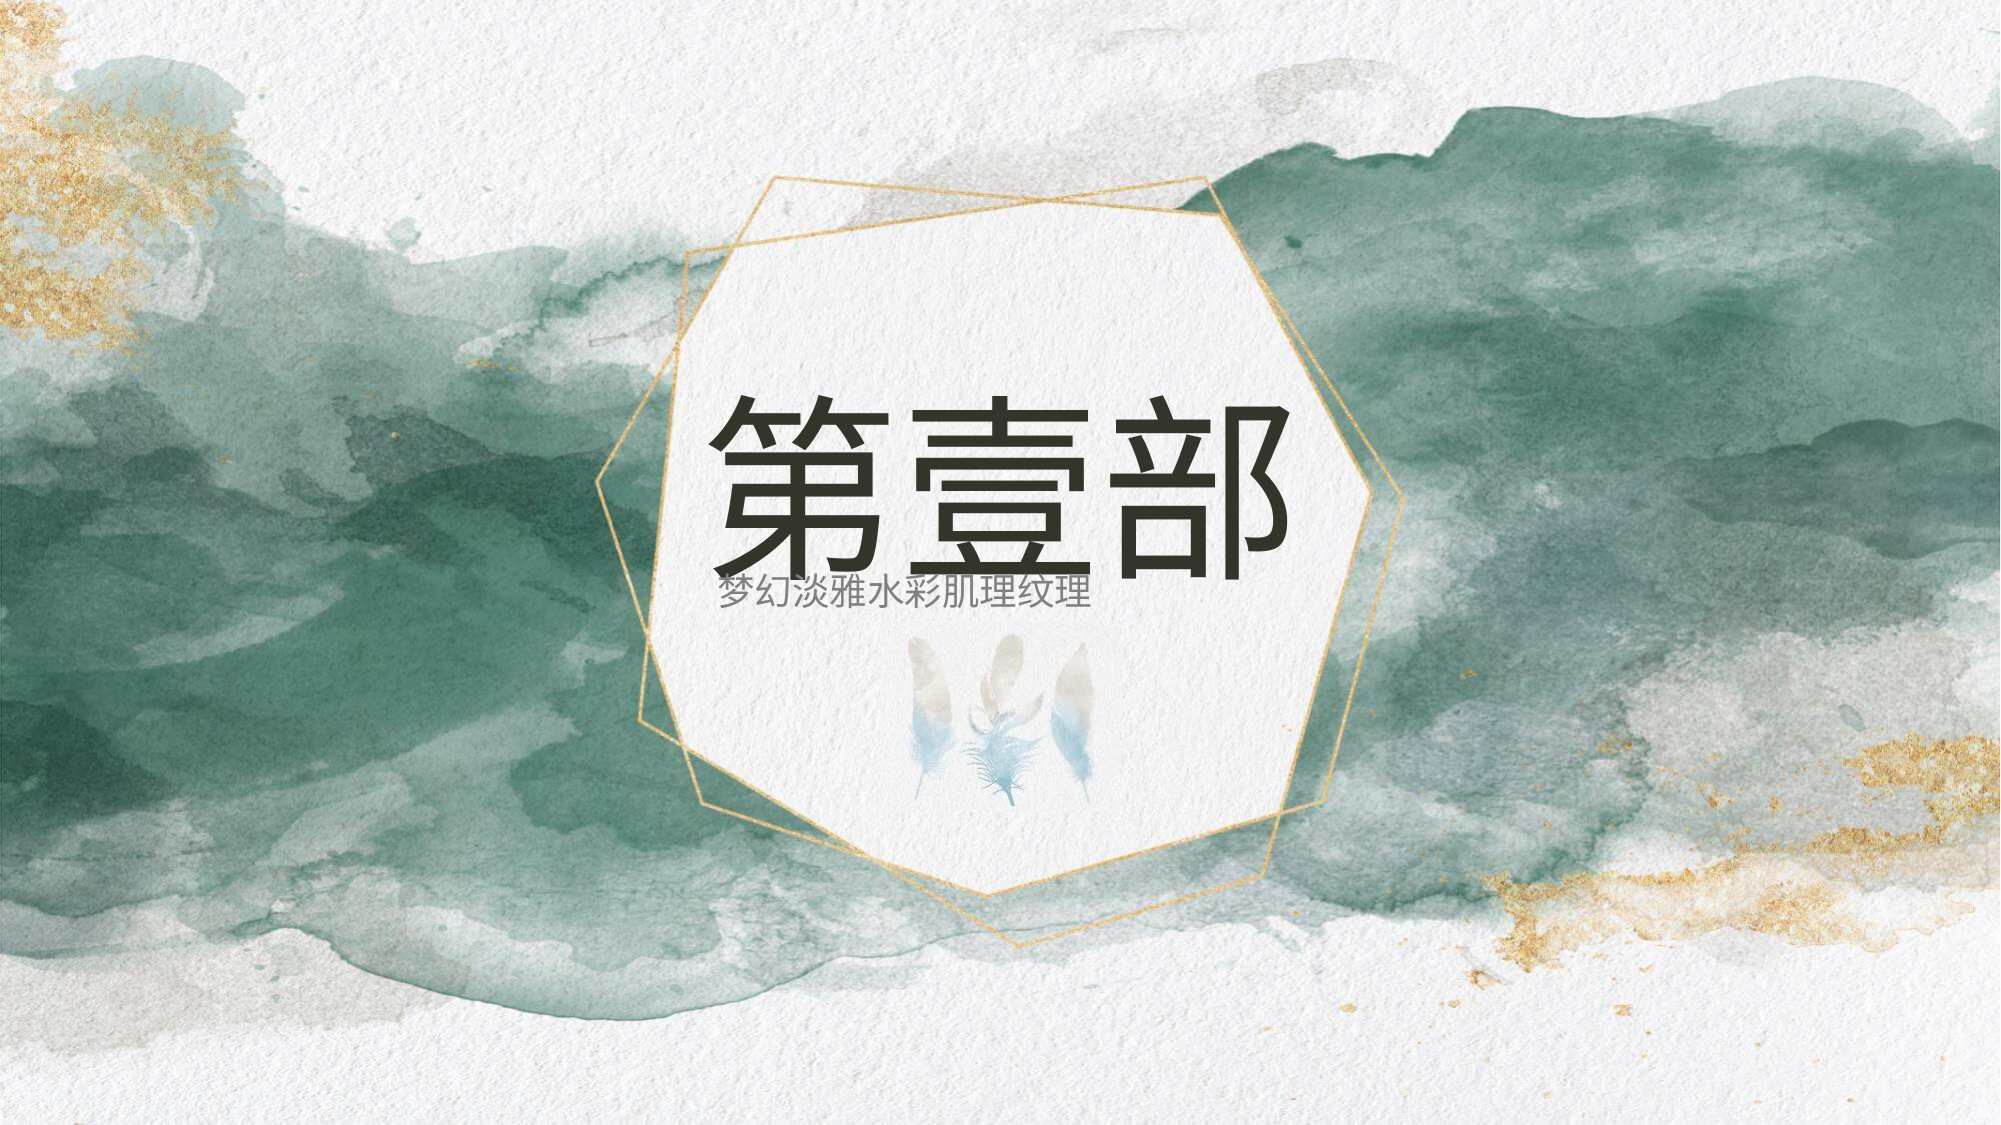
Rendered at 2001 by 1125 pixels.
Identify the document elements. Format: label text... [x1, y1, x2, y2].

text_box 梦幻淡雅水彩肌理纹理 [702, 560, 1318, 621]
text_box 第壹部 [685, 357, 1315, 612]
picture [0, 0, 2001, 1125]
